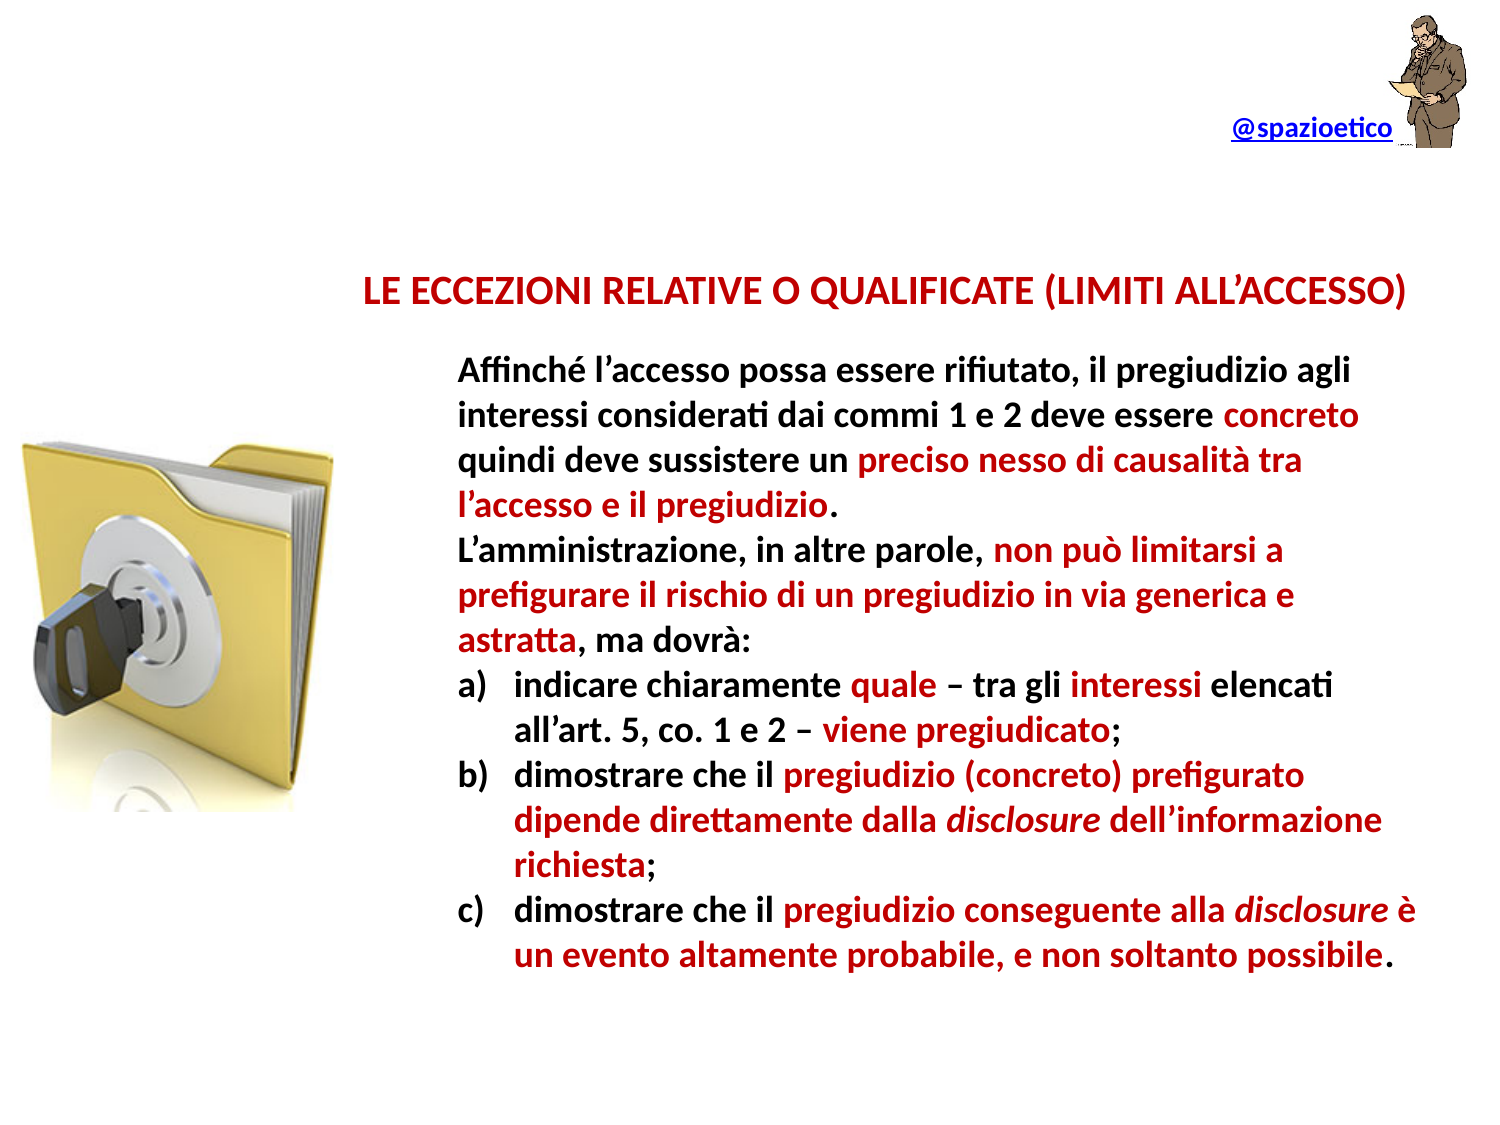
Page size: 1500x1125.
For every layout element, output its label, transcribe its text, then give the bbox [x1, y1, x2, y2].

picture [17, 420, 349, 812]
picture [1372, 7, 1488, 148]
text_box Affinché l’accesso possa essere rifiutato, il pregiudizio agli interessi considerati dai commi 1 e 2 deve essere concreto quindi deve sussistere un preciso nesso di causalità tra l’accesso e il pregiudizio. L’amministrazione, in altre parole, non può limitarsi a prefigurare il rischio di un pregiudizio in via generica e astratta, ma dovrà: indicare chiaramente quale – tra gli interessi elencati all’art. 5, co. 1 e 2 – viene pregiudicato; dimostrare che il pregiudizio (concreto) prefigurato dipende direttamente dalla disclosure dell’informazione richiesta; dimostrare che il pregiudizio conseguente alla disclosure è un evento altamente probabile, e non soltanto possibile. [442, 338, 1447, 983]
text_box LE ECCEZIONI RELATIVE O QUALIFICATE (LIMITI ALL’ACCESSO) [348, 255, 1471, 321]
